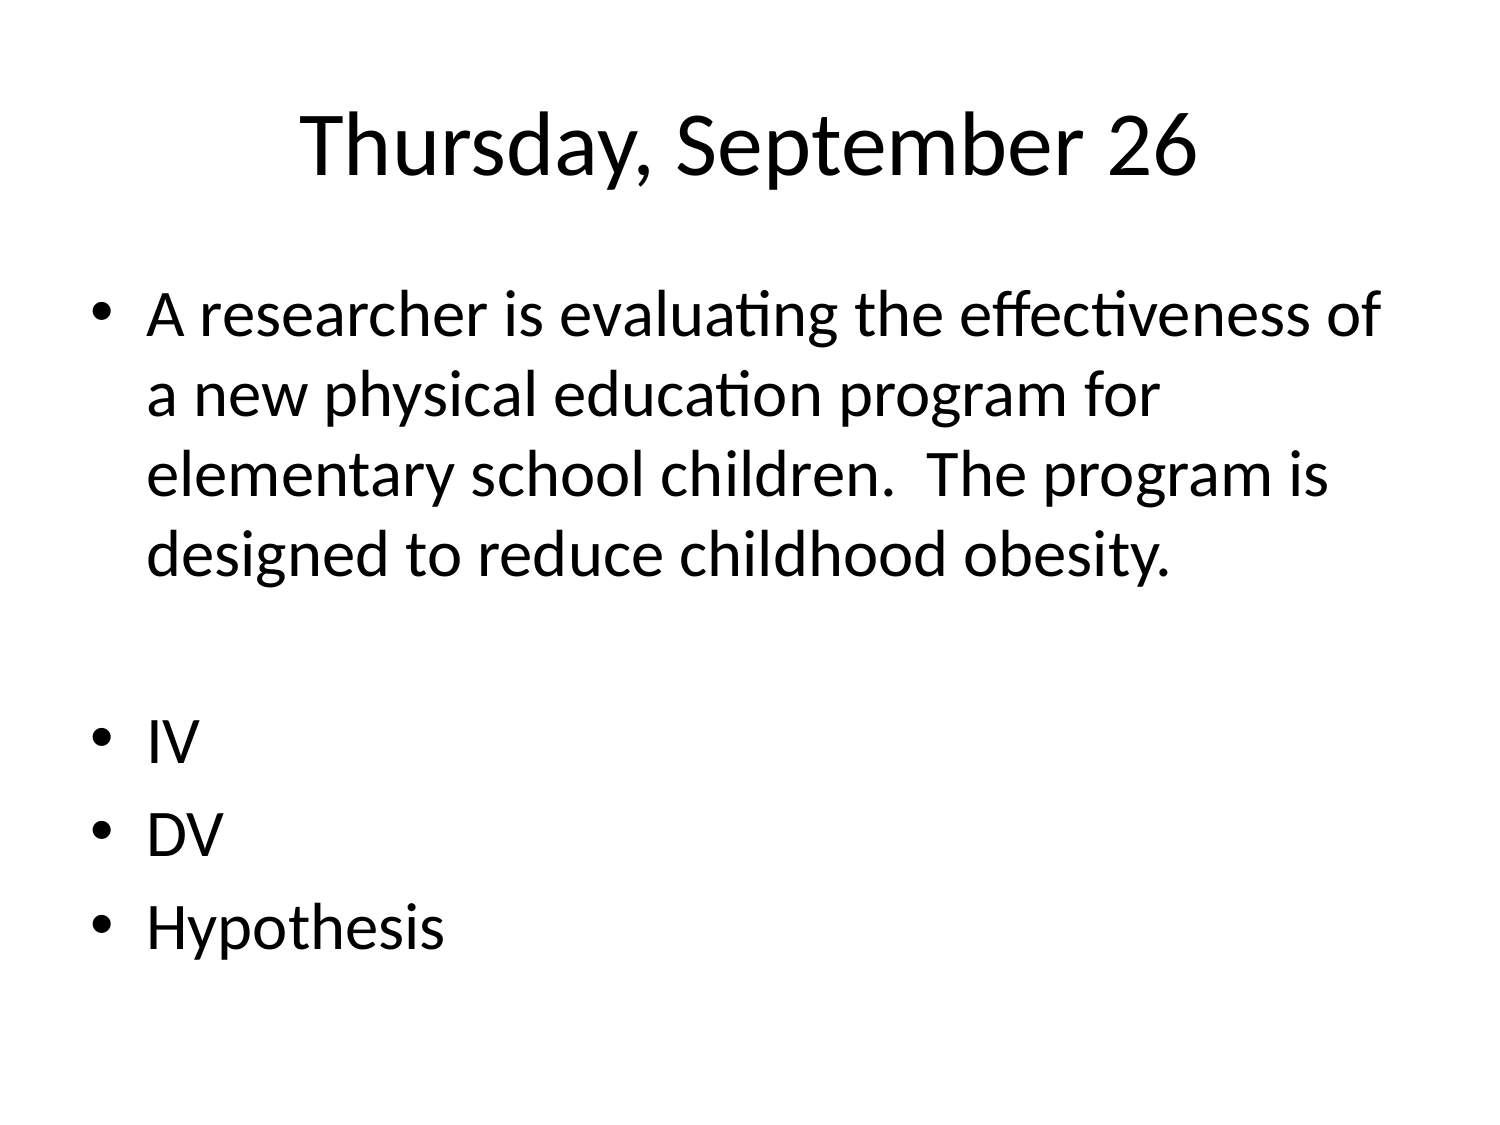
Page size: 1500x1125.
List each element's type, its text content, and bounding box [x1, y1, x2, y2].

title Thursday, September 26 [75, 45, 1425, 233]
list A researcher is evaluating the effectiveness of a new physical education program for elementary school children. The program is designed to reduce childhood obesity. IV DV Hypothesis [75, 262, 1425, 1005]
